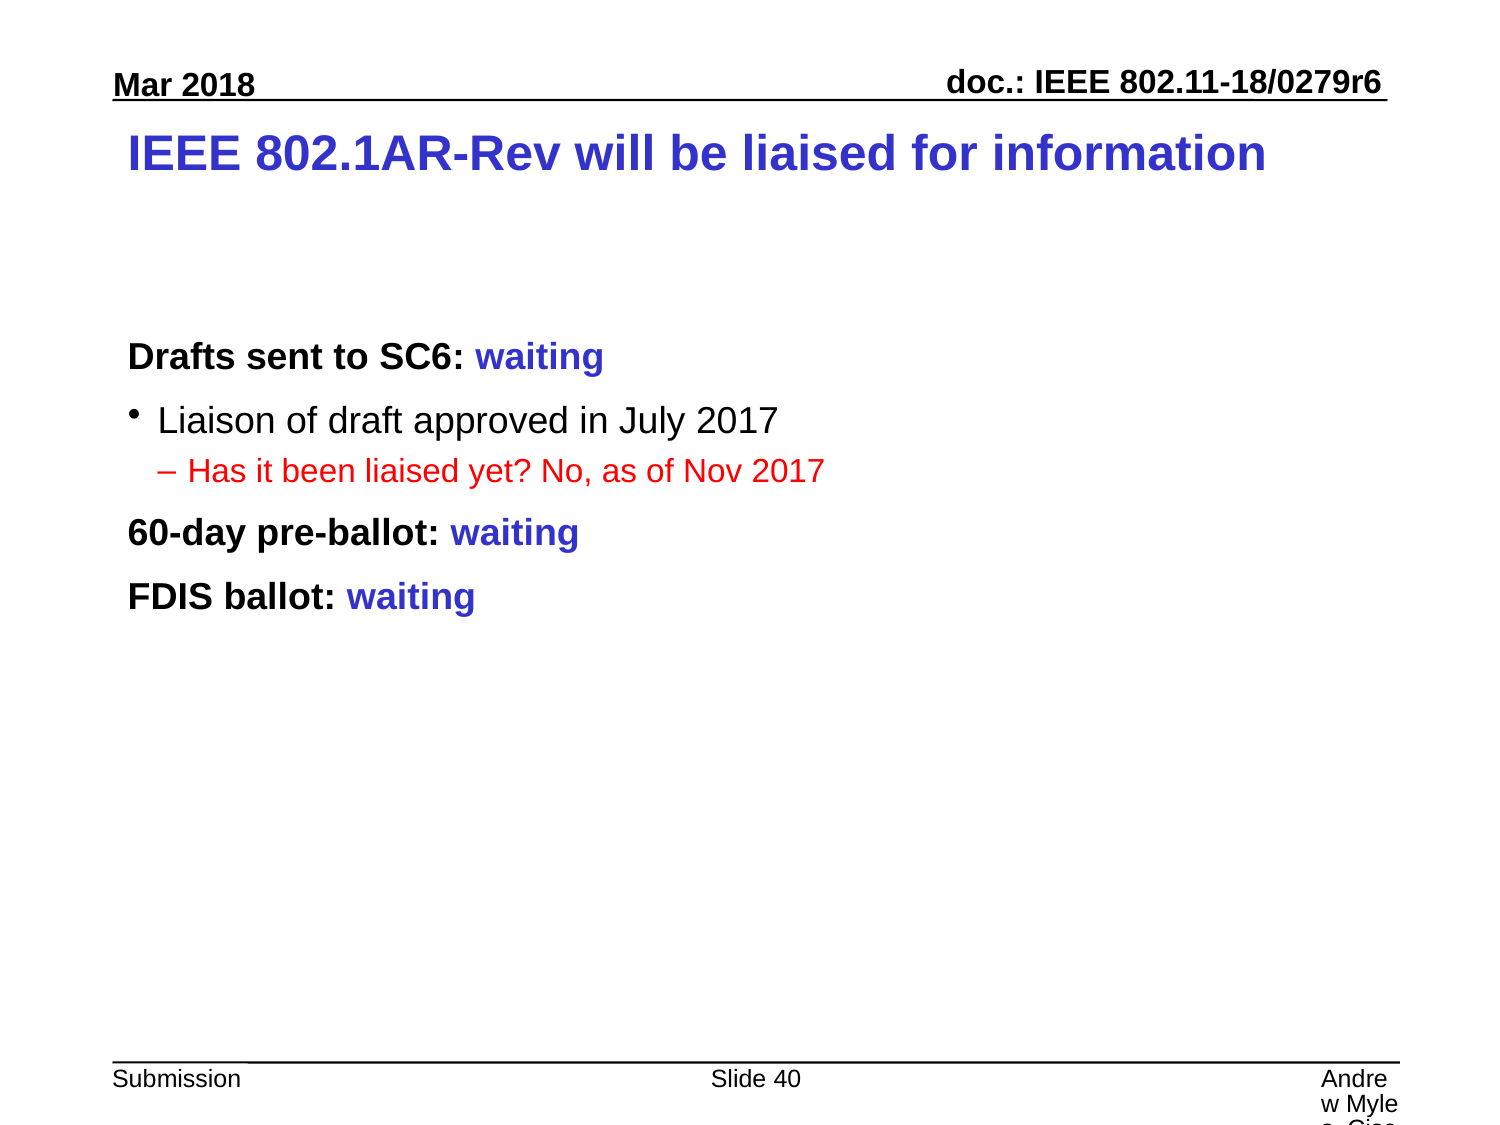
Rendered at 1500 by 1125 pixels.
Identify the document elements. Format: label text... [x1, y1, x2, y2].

slide_number Slide 40 [709, 1061, 803, 1093]
footer Andrew Myles, Cisco [1320, 1061, 1402, 1093]
list Drafts sent to SC6: waiting Liaison of draft approved in July 2017 Has it been liaised yet? No, as of Nov 2017 60-day pre-ballot: waiting FDIS ballot: waiting [112, 324, 1388, 1000]
title IEEE 802.1AR-Rev will be liaised for information [112, 112, 1388, 288]
